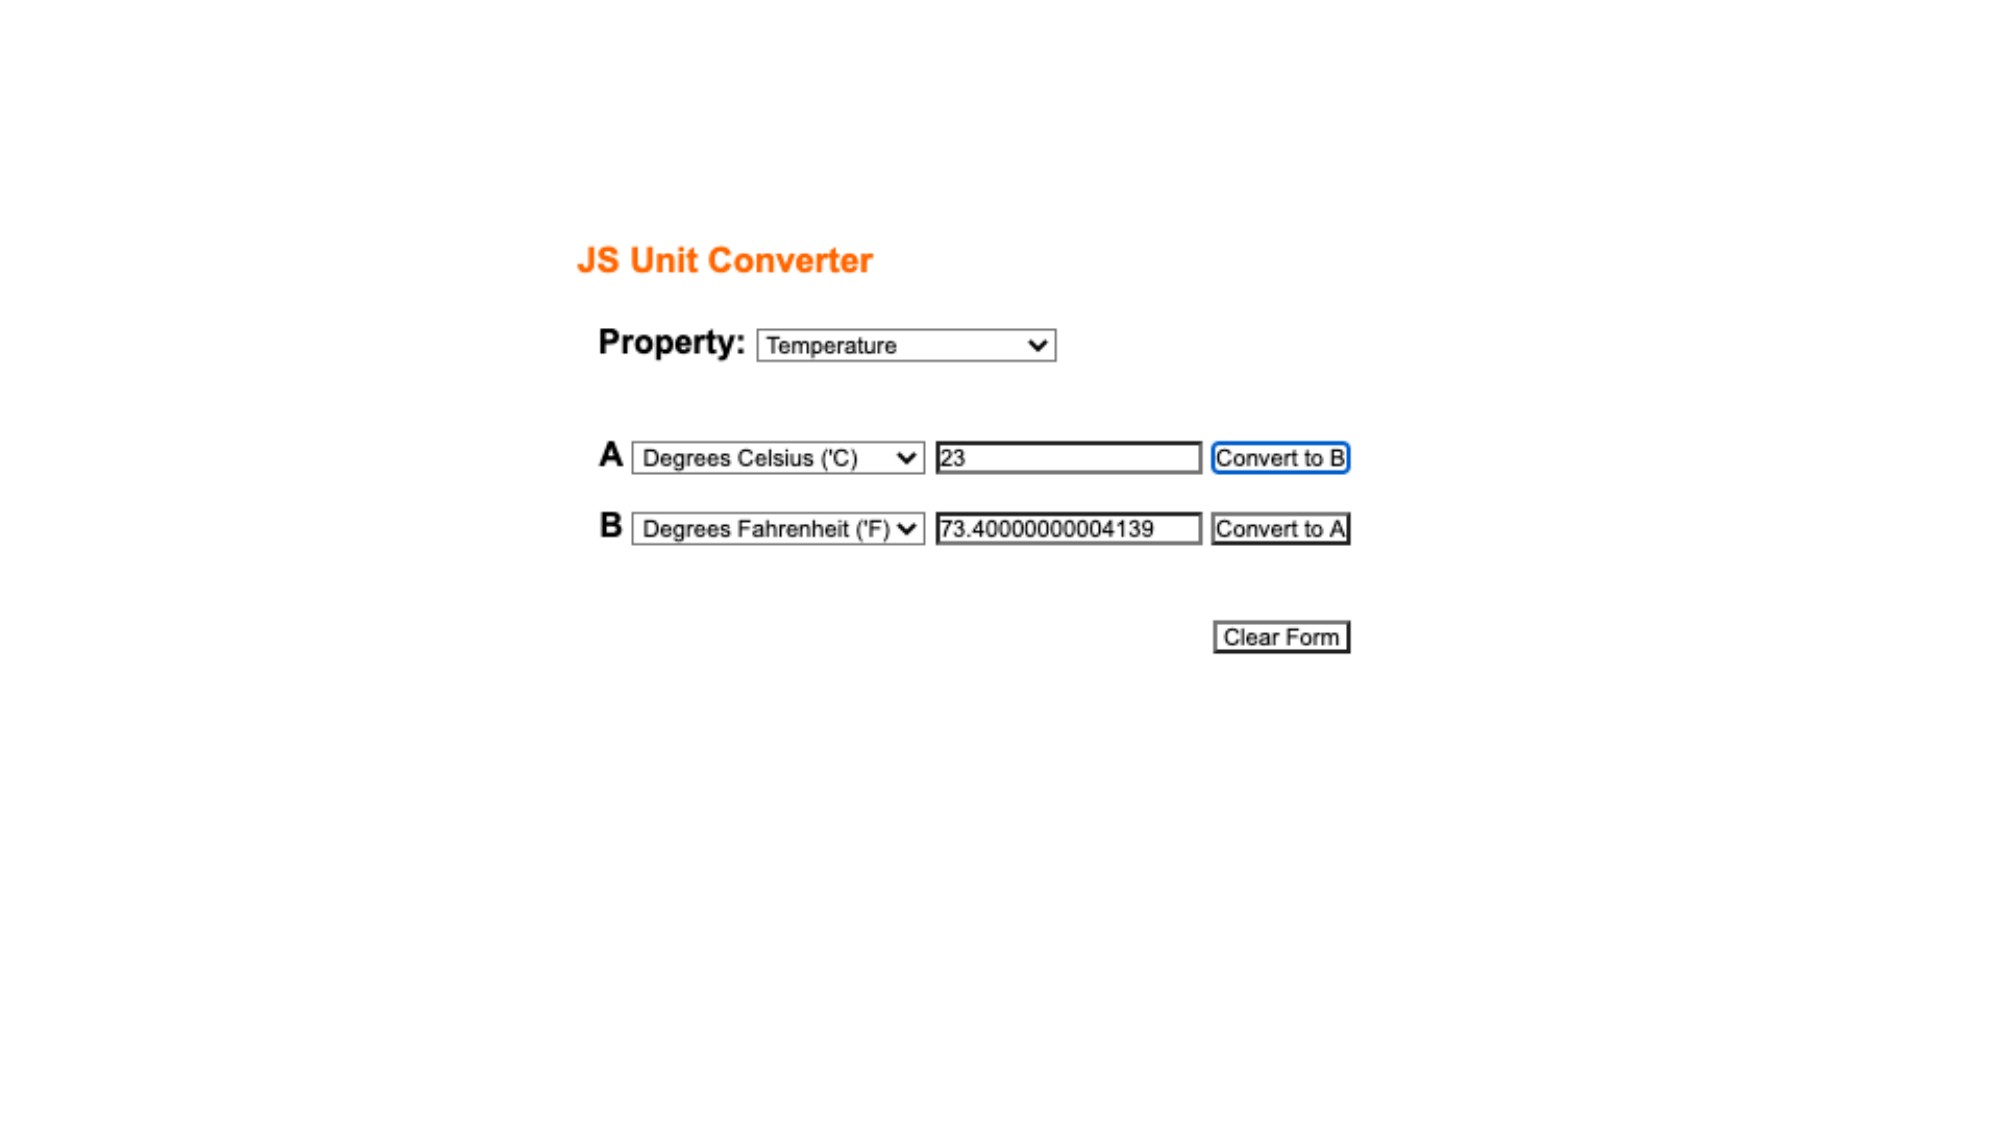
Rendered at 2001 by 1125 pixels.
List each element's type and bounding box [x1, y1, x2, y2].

picture [482, 152, 1518, 973]
